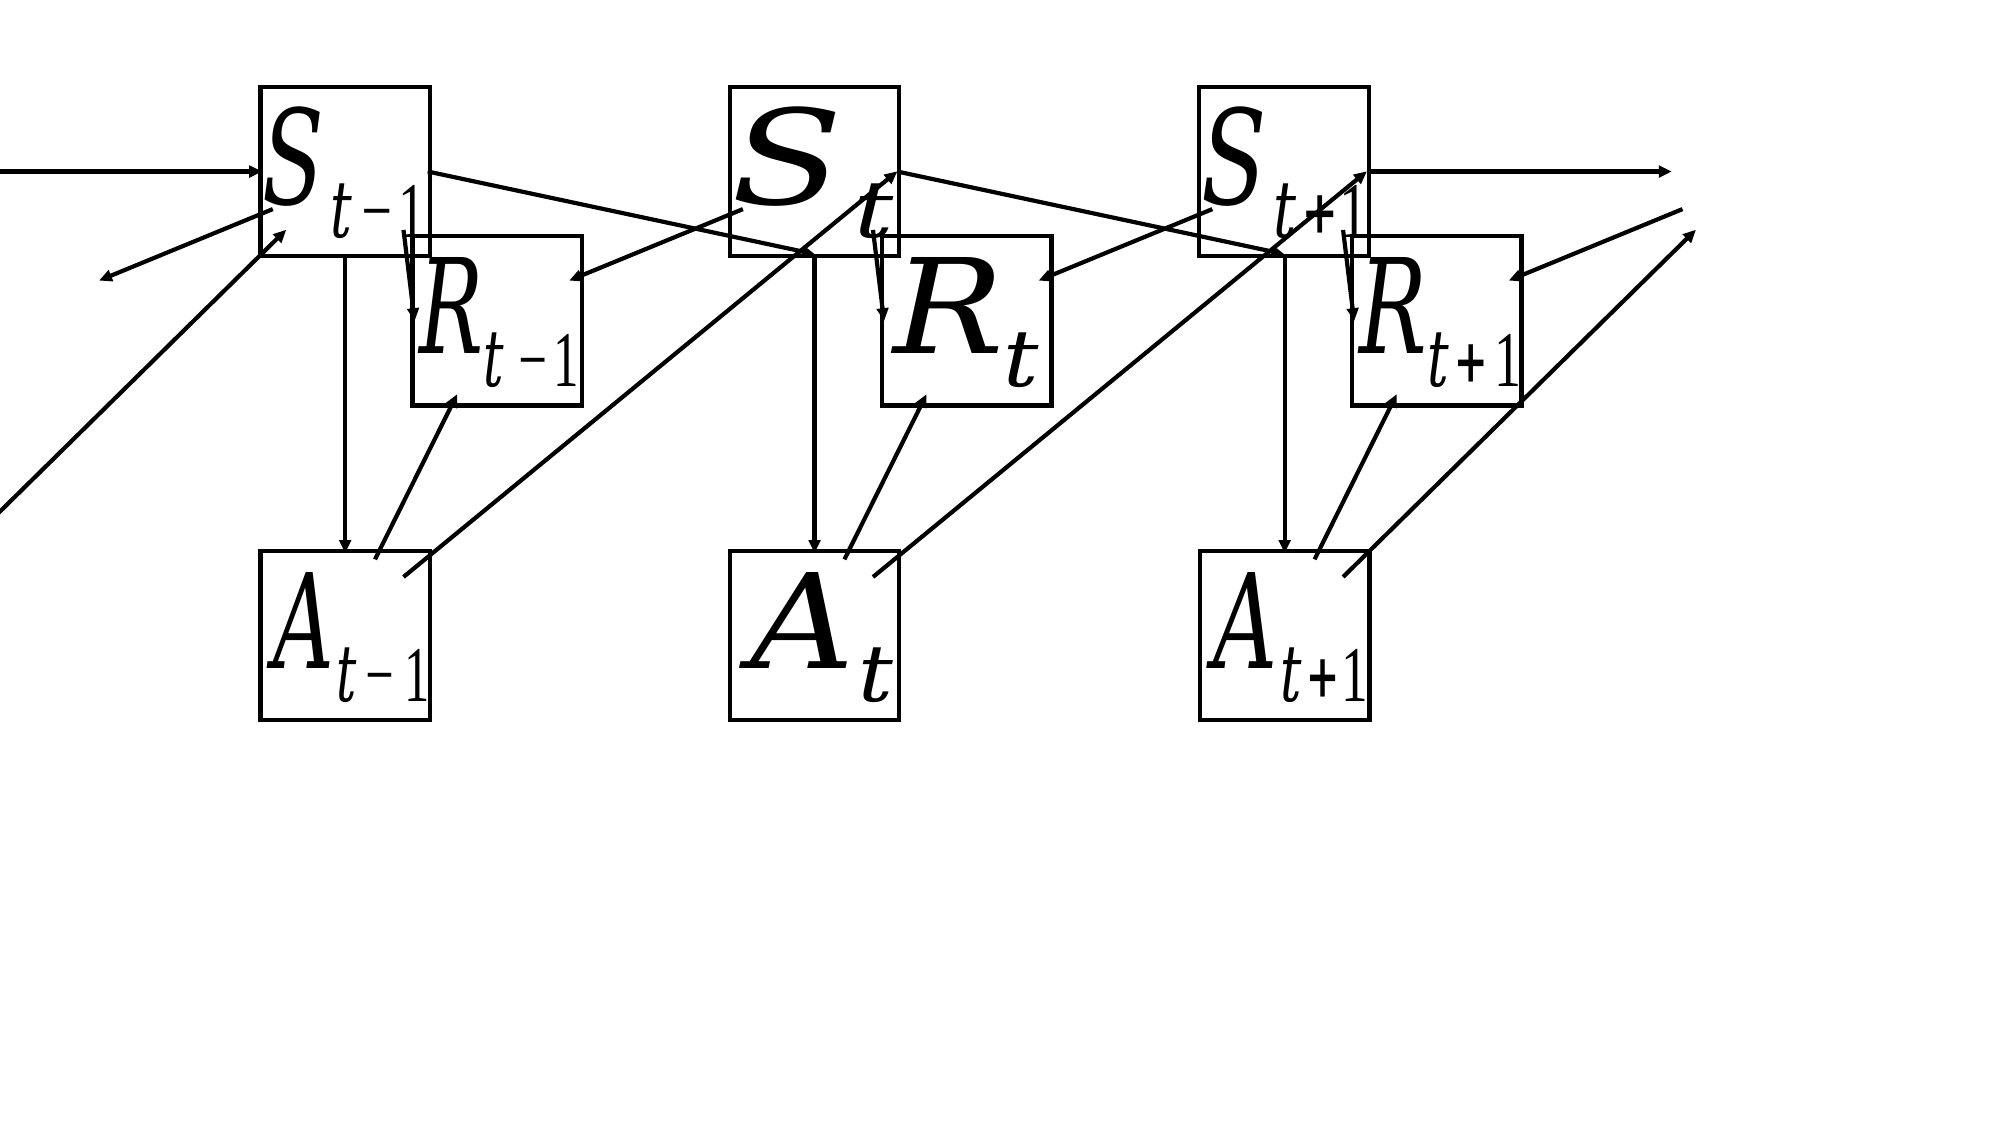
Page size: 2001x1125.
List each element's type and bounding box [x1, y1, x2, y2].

text_box [1509, 209, 1683, 281]
text_box [1343, 229, 1696, 577]
text_box [844, 394, 927, 560]
text_box [569, 209, 743, 281]
text_box [374, 394, 458, 560]
text_box [872, 229, 1226, 577]
text_box [1038, 209, 1213, 281]
text_box [0, 229, 286, 577]
text_box [99, 209, 273, 281]
text_box [1314, 394, 1397, 560]
text_box [403, 229, 757, 577]
